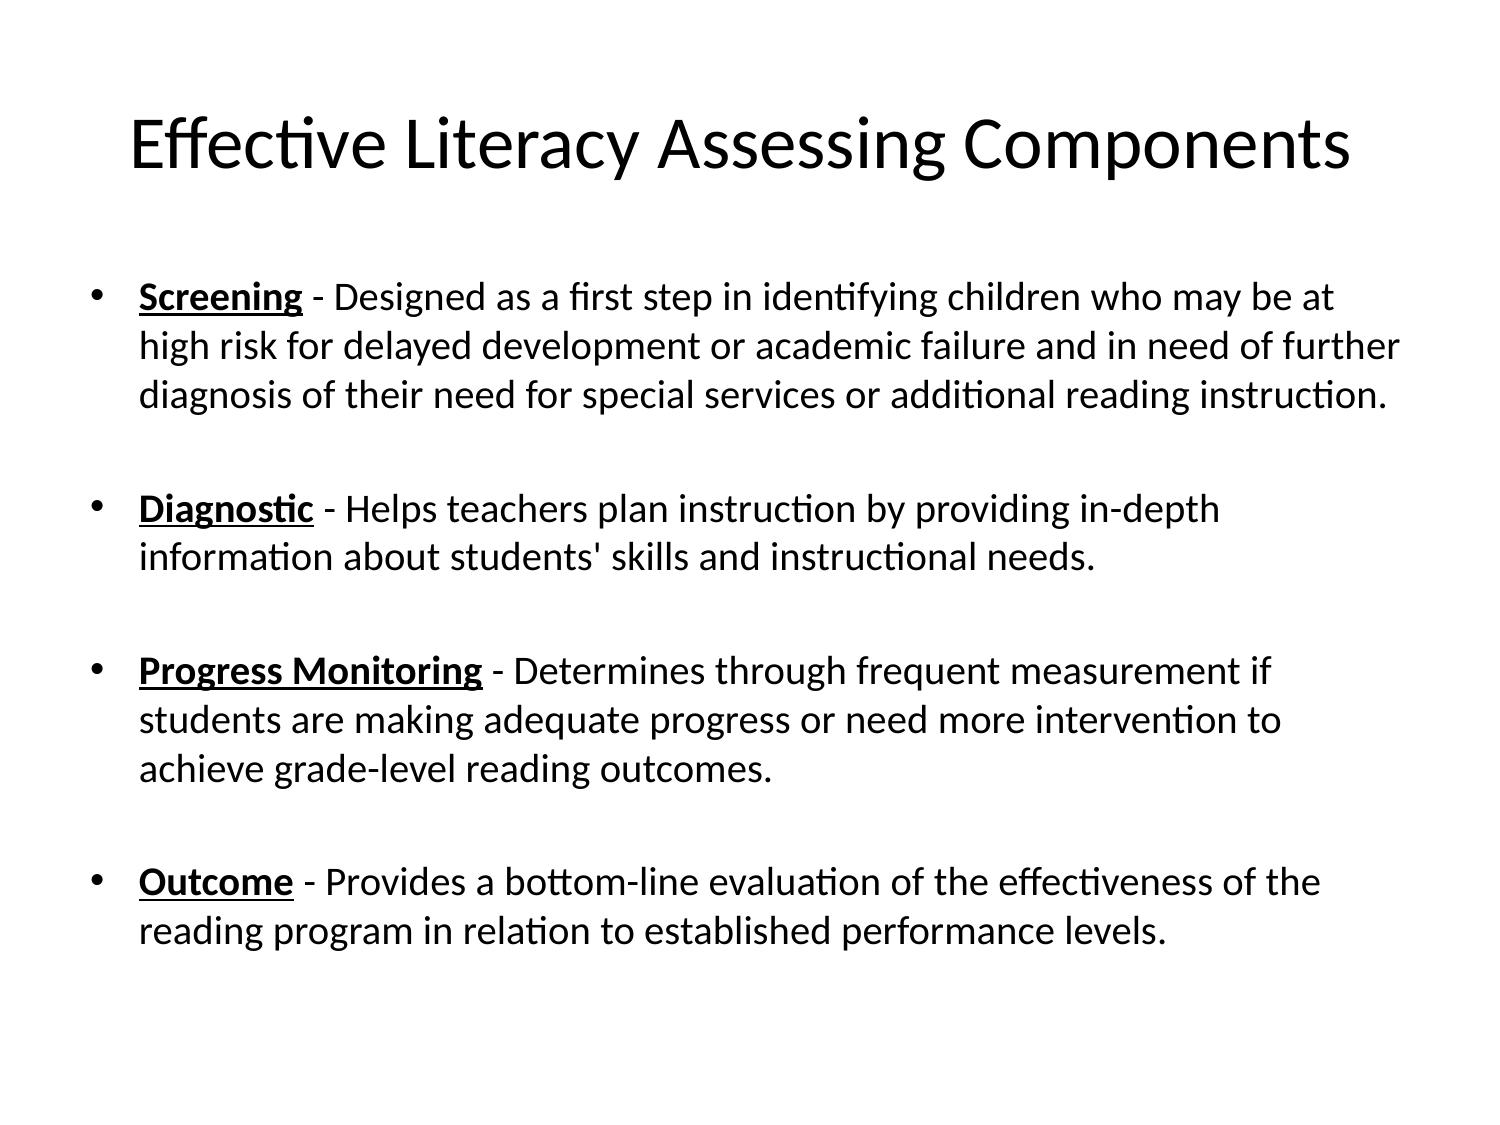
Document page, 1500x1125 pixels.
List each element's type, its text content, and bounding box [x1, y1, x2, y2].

list Screening - Designed as a first step in identifying children who may be at high risk for delayed development or academic failure and in need of further diagnosis of their need for special services or additional reading instruction. Diagnostic - Helps teachers plan instruction by providing in-depth information about students' skills and instructional needs. Progress Monitoring - Determines through frequent measurement if students are making adequate progress or need more intervention to achieve grade-level reading outcomes. Outcome - Provides a bottom-line evaluation of the effectiveness of the reading program in relation to established performance levels. [75, 262, 1425, 1005]
title Effective Literacy Assessing Components [75, 45, 1425, 233]
